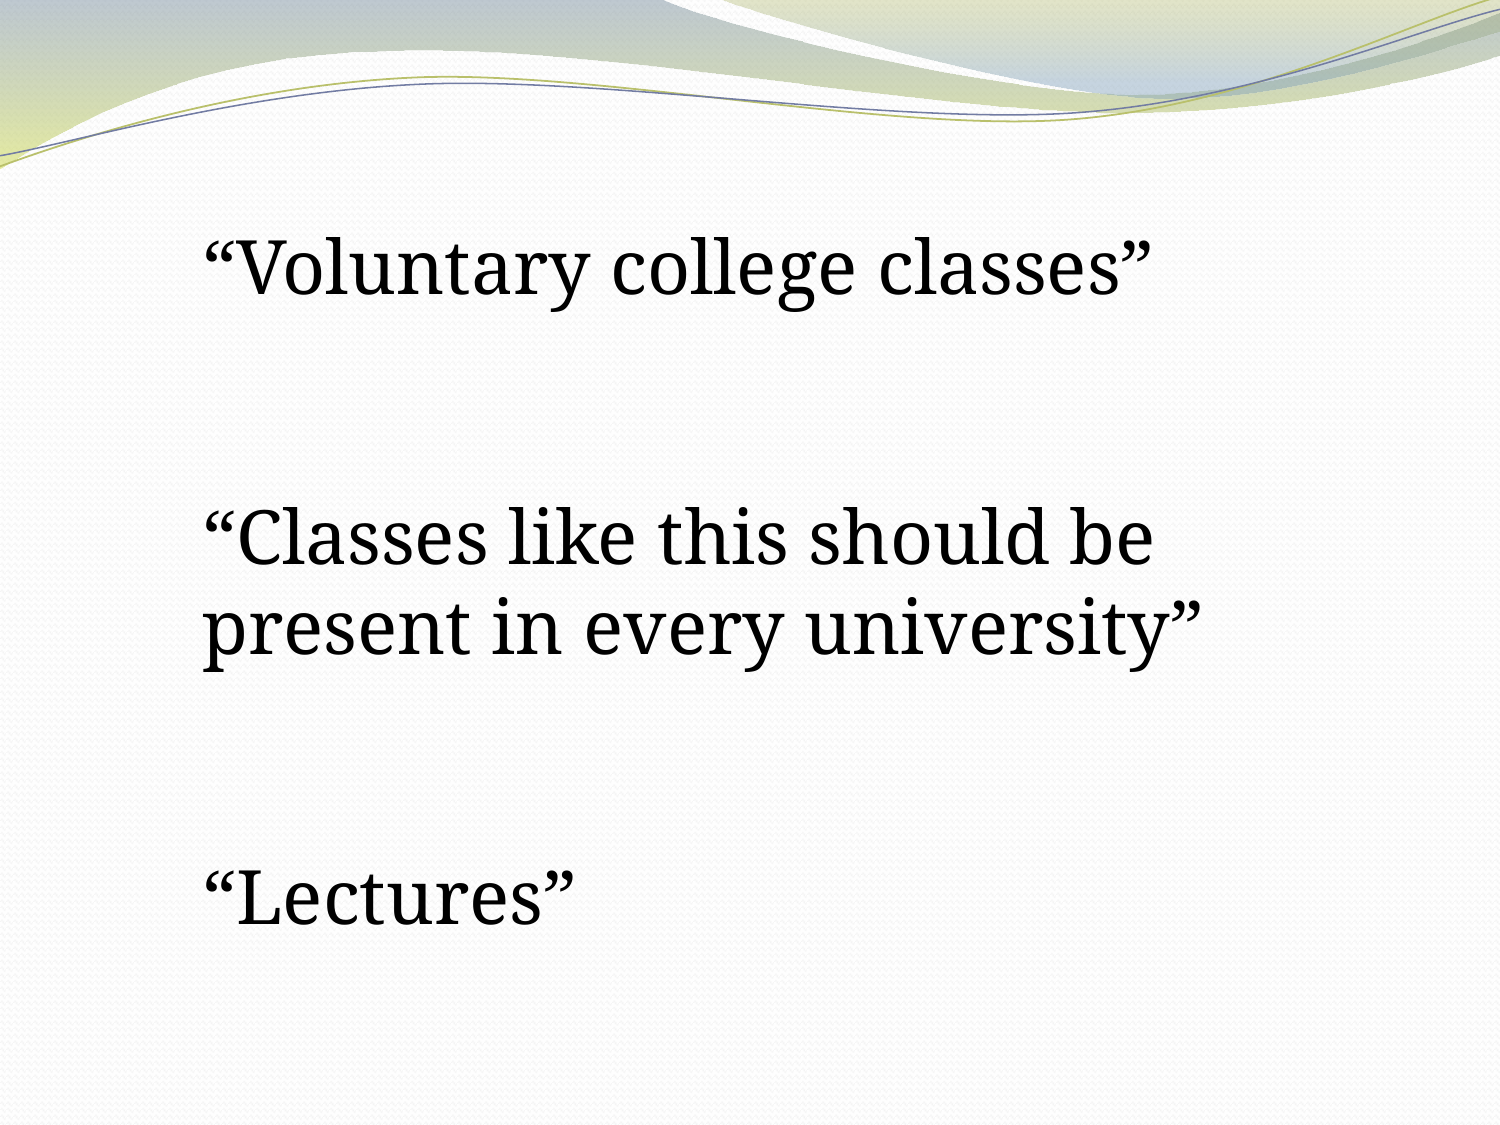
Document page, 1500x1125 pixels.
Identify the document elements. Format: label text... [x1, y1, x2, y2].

text_box “Voluntary college classes” “Classes like this should be present in every university” “Lectures” [187, 212, 1300, 948]
